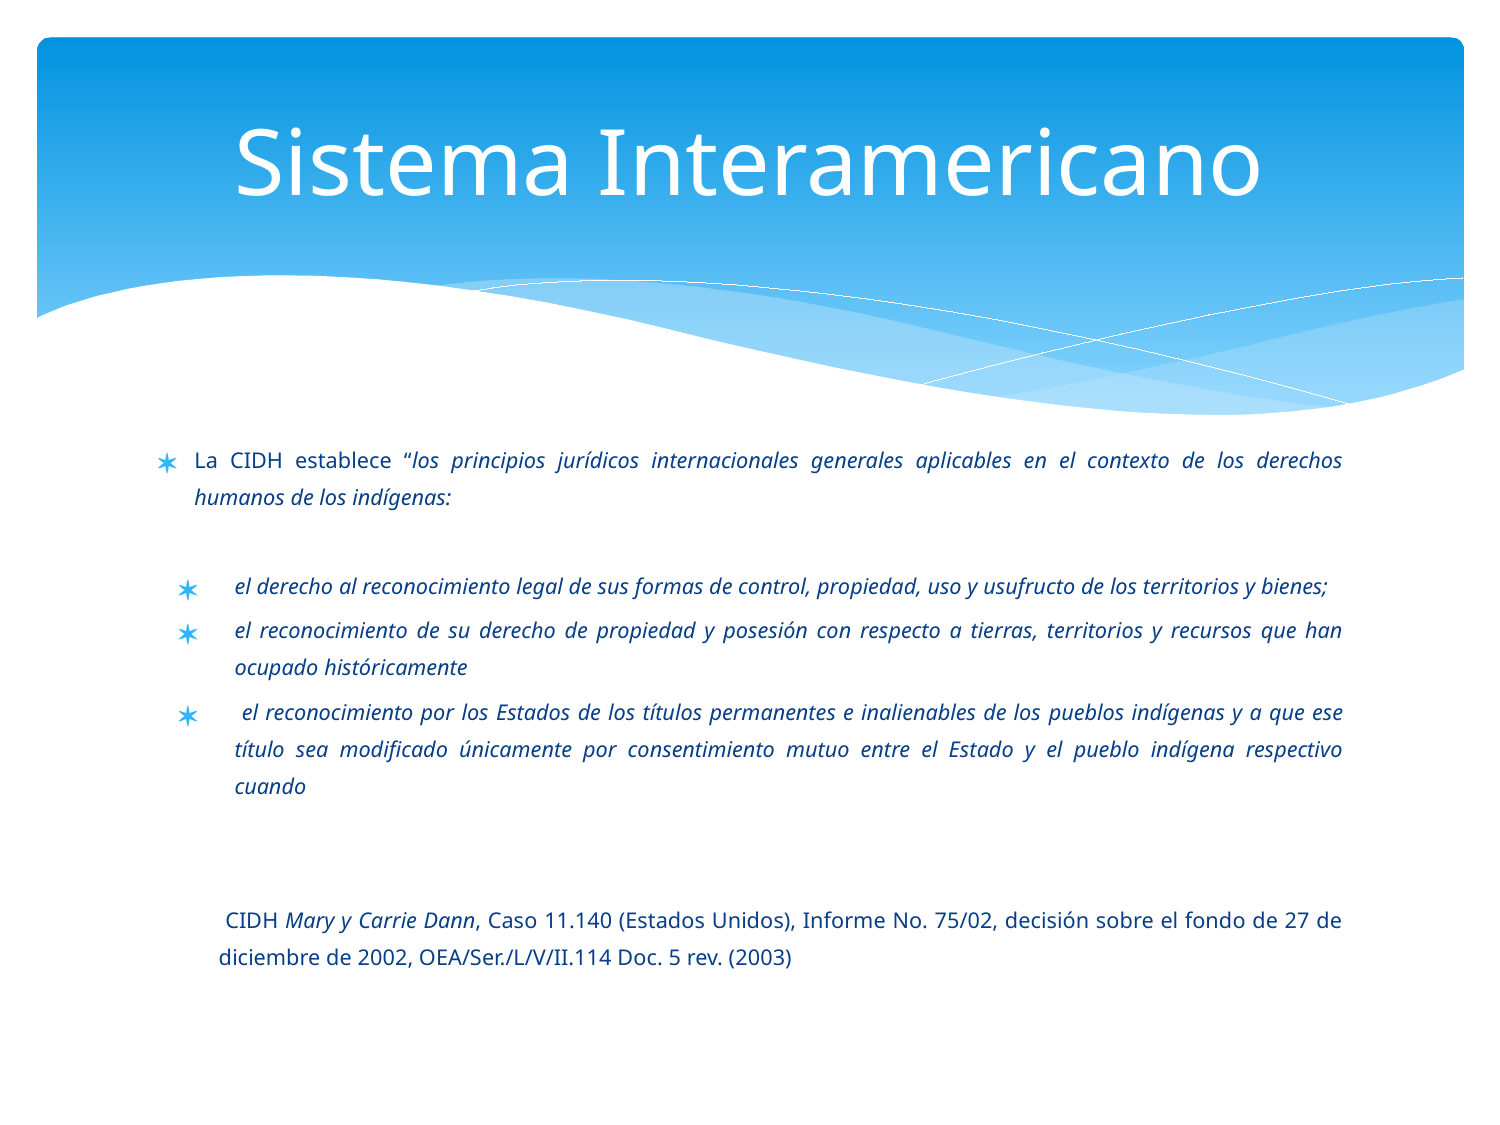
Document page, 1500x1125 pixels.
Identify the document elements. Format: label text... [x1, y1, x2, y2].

title Sistema Interamericano [75, 55, 1425, 261]
list La CIDH establece “los principios jurídicos internacionales generales aplicables en el contexto de los derechos humanos de los indígenas: el derecho al reconocimiento legal de sus formas de control, propiedad, uso y usufructo de los territorios y bienes; el reconocimiento de su derecho de propiedad y posesión con respecto a tierras, territorios y recursos que han ocupado históricamente el reconocimiento por los Estados de los títulos permanentes e inalienables de los pueblos indígenas y a que ese título sea modificado únicamente por consentimiento mutuo entre el Estado y el pueblo indígena respectivo cuando CIDH Mary y Carrie Dann, Caso 11.140 (Estados Unidos), Informe No. 75/02, decisión sobre el fondo de 27 de diciembre de 2002, OEA/Ser./L/V/II.114 Doc. 5 rev. (2003) [143, 438, 1359, 1005]
